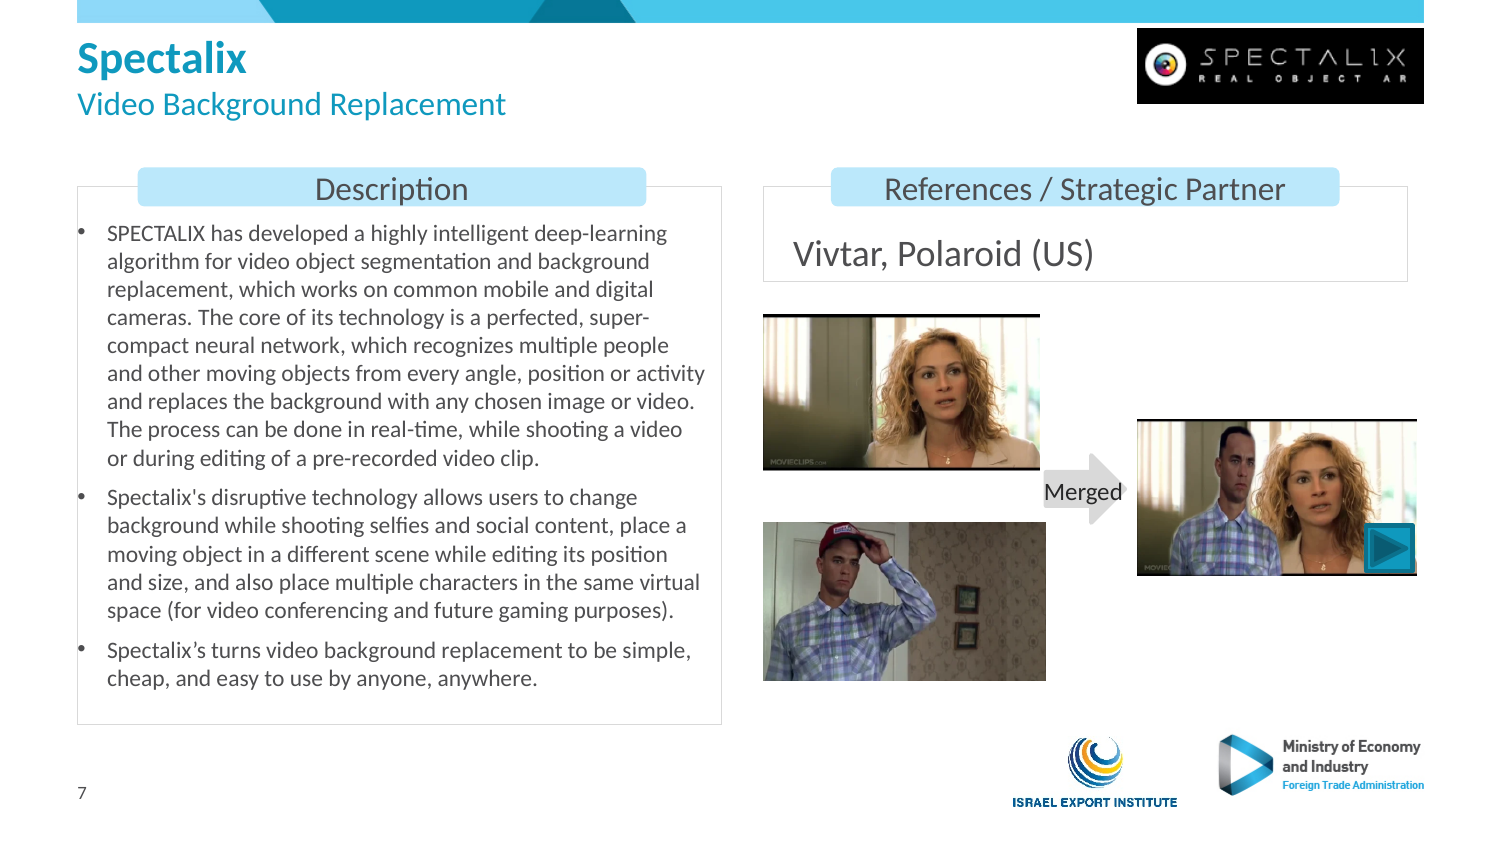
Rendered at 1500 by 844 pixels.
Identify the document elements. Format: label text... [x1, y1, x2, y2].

list SPECTALIX has developed a highly intelligent deep-learning algorithm for video object segmentation and background replacement, which works on common mobile and digital cameras. The core of its technology is a perfected, super-compact neural network, which recognizes multiple people and other moving objects from every angle, position or activity and replaces the background with any chosen image or video. The process can be done in real-time, while shooting a video or during editing of a pre-recorded video clip. Spectalix's disruptive technology allows users to change background while shooting selfies and social content, place a moving object in a different scene while editing its position and size, and also place multiple characters in the same virtual space (for video conferencing and future gaming purposes). Spectalix’s turns video background replacement to be simple, cheap, and easy to use by anyone, anywhere. [77, 186, 722, 725]
text_box [780, 155, 1424, 713]
text_box Vivtar, Polaroid (US) [763, 186, 1408, 282]
text_box Description [137, 167, 647, 207]
picture [0, 0, 1500, 844]
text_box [1023, 454, 1144, 523]
text_box References / Strategic Partner [830, 167, 1340, 207]
title Spectalix Video Background Replacement [77, 27, 1423, 130]
